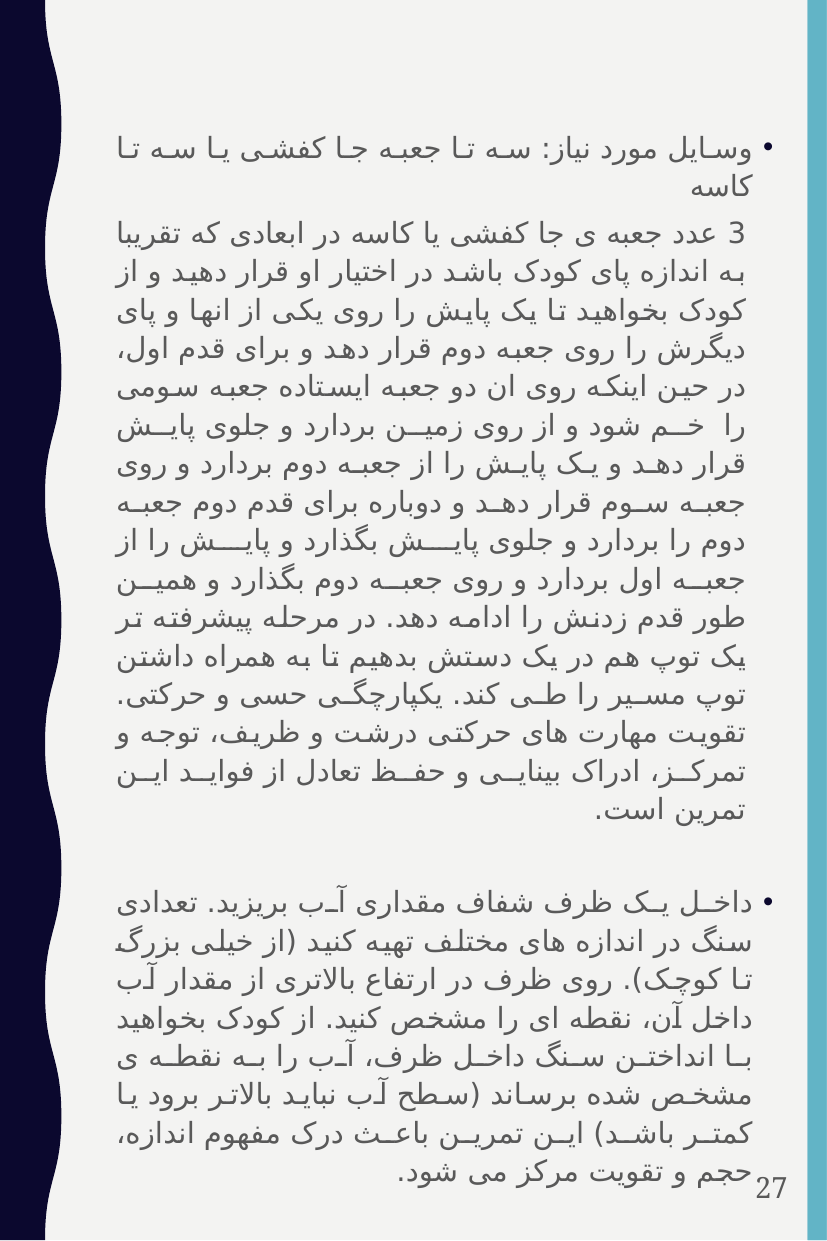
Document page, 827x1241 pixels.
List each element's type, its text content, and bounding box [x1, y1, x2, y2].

slide_number 27 [725, 1157, 803, 1217]
list وسایل مورد نیاز: سه تا جعبه جا کفشی یا سه تا کاسه 3 عدد جعبه ی جا کفشی یا کاسه در ابعادی که تقریبا به اندازه پای کودک باشد در اختیار او قرار دهید و از کودک بخواهید تا یک پایش را روی یکی از انها و پای دیگرش را روی جعبه دوم قرار دهد و برای قدم اول، در حین اینکه روی ان دو جعبه ایستاده جعبه سومی را خم شود و از روی زمین بردارد و جلوی پایش قرار دهد و یک پایش را از جعبه دوم بردارد و روی جعبه سوم قرار دهد و دوباره برای قدم دوم جعبه دوم را بردارد و جلوی پایش بگذارد و پایش را از جعبه اول بردارد و روی جعبه دوم بگذارد و همین طور قدم زدنش را ادامه دهد. در مرحله پیشرفته تر یک توپ هم در یک دستش بدهیم تا به همراه داشتن توپ مسیر را طی کند. یکپارچگی حسی و حرکتی. تقویت مهارت های حرکتی درشت و ظریف، توجه و تمرکز، ادراک بینایی و حفظ تعادل از فواید این تمرین است. داخل یک ظرف شفاف مقداری آب بریزید. تعدادی سنگ در اندازه های مختلف تهیه کنید (از خیلی بزرگ تا کوچک). روی ظرف در ارتفاع بالاتری از مقدار آب داخل آن، نقطه ای را مشخص کنید. از کودک بخواهید با انداختن سنگ داخل ظرف، آب را به نقطه ی مشخص شده برساند (سطح آب نباید بالاتر برود یا کمتر باشد) این تمرین باعث درک مفهوم اندازه، حجم و تقویت مرکز می شود. روی زمین تصویر چند دایره از بزرگ به کوچک بکشید به صورتی که داخل هر دایره یک دایره کوچکتر باشد (مثل یک تخته دارت). از کودک بخواهید در فاصله ی مناسبی از دایره ها قرار بگیرد و تکه ابری را به سمت آن پرتاب کند. هرچه ابر در دوایر کوچکتر قرار بگیرد امتیاز بیشتری دارد. این تمرین برای تقویت تمرکز و تنظیم حس عمقی مناسب است. [100, 118, 789, 708]
